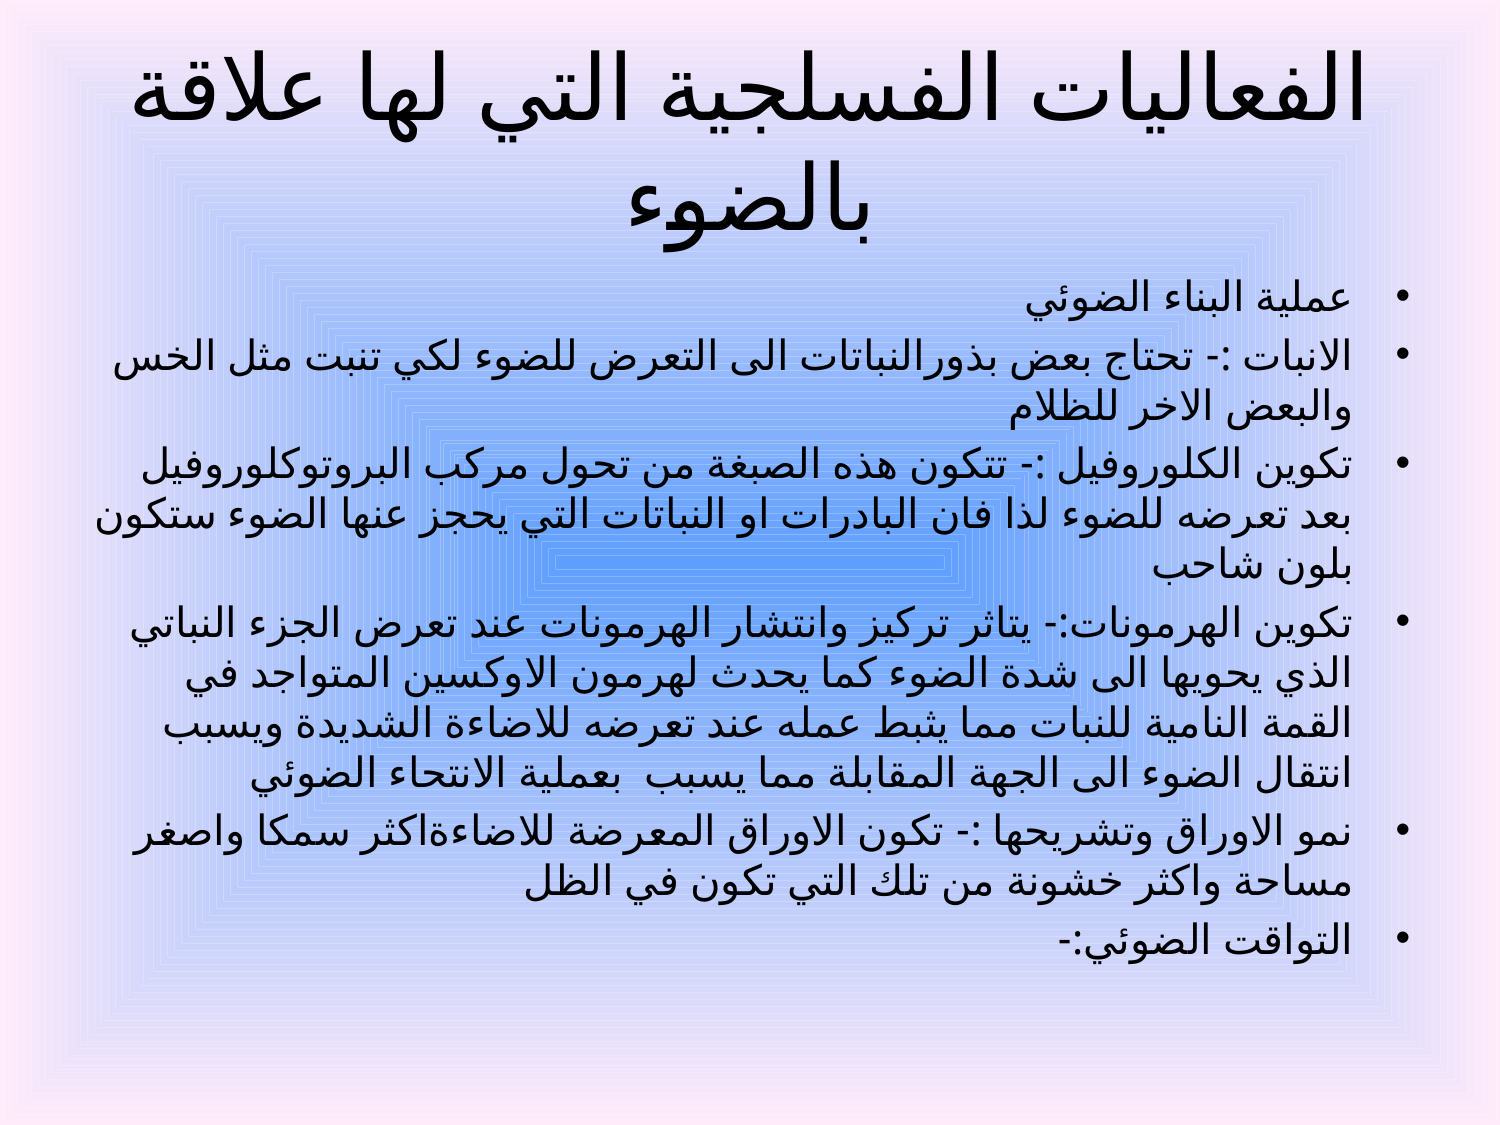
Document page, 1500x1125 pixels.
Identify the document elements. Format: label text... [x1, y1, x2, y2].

title الفعاليات الفسلجية التي لها علاقة بالضوء [75, 45, 1425, 233]
list عملية البناء الضوئي الانبات :- تحتاج بعض بذورالنباتات الى التعرض للضوء لكي تنبت مثل الخس والبعض الاخر للظلام تكوين الكلوروفيل :- تتكون هذه الصبغة من تحول مركب البروتوكلوروفيل بعد تعرضه للضوء لذا فان البادرات او النباتات التي يحجز عنها الضوء ستكون بلون شاحب تكوين الهرمونات:- يتاثر تركيز وانتشار الهرمونات عند تعرض الجزء النباتي الذي يحويها الى شدة الضوء كما يحدث لهرمون الاوكسين المتواجد في القمة النامية للنبات مما يثبط عمله عند تعرضه للاضاءة الشديدة ويسبب انتقال الضوء الى الجهة المقابلة مما يسبب بعملية الانتحاء الضوئي نمو الاوراق وتشريحها :- تكون الاوراق المعرضة للاضاءةاكثر سمكا واصغر مساحة واكثر خشونة من تلك التي تكون في الظل التواقت الضوئي:- [75, 262, 1425, 1005]
